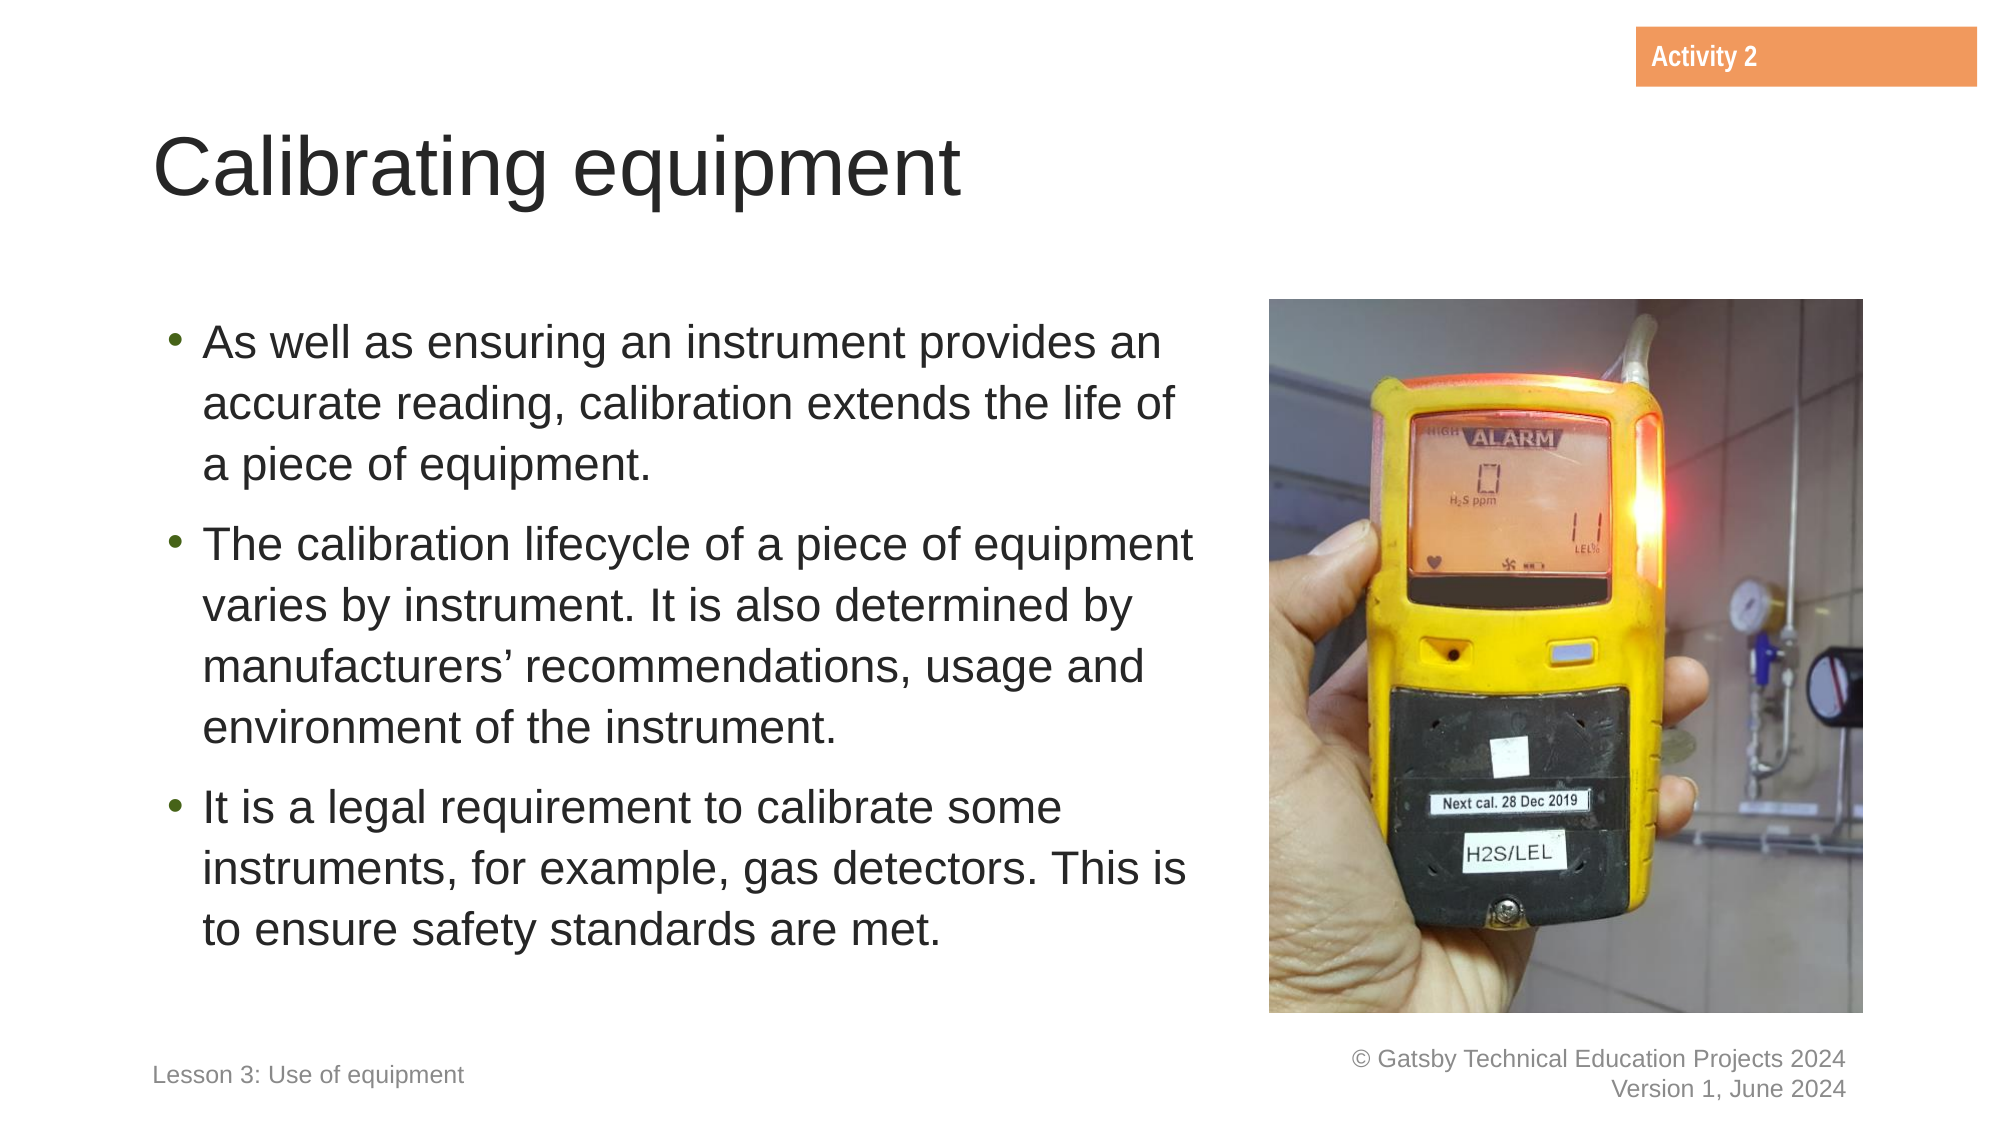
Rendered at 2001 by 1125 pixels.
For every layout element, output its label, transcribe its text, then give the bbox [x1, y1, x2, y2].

list Lesson 3: Use of equipment [137, 1043, 829, 1103]
list As well as ensuring an instrument provides an accurate reading, calibration extends the life of a piece of equipment. The calibration lifecycle of a piece of equipment varies by instrument. It is also determined by manufacturers’ recommendations, usage and environment of the instrument. It is a legal requirement to calibrate some instruments, for example, gas detectors. This is to ensure safety standards are met. [137, 277, 1229, 1043]
title Calibrating equipment [137, 59, 1863, 278]
picture [1269, 299, 1863, 1014]
list Activity 2 [1636, 26, 1978, 87]
